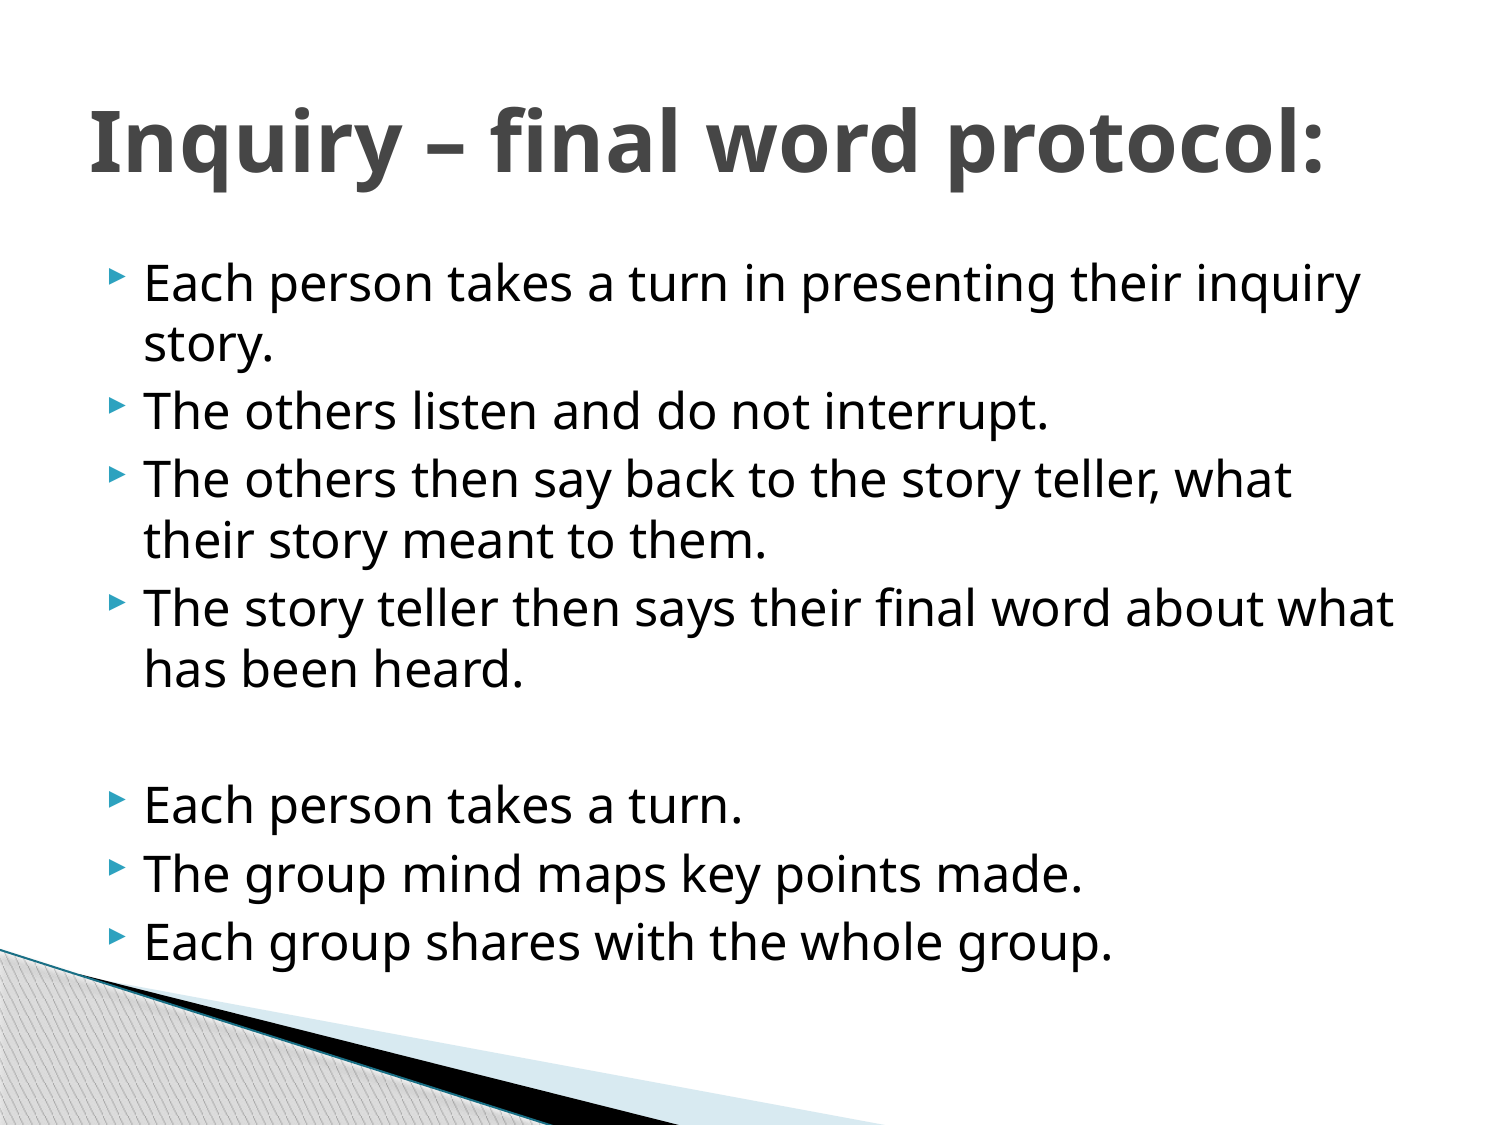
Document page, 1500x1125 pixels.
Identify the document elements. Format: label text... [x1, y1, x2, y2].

list Each person takes a turn in presenting their inquiry story. The others listen and do not interrupt. The others then say back to the story teller, what their story meant to them. The story teller then says their final word about what has been heard. Each person takes a turn. The group mind maps key points made. Each group shares with the whole group. [75, 243, 1425, 986]
title Inquiry – final word protocol: [75, 45, 1425, 233]
